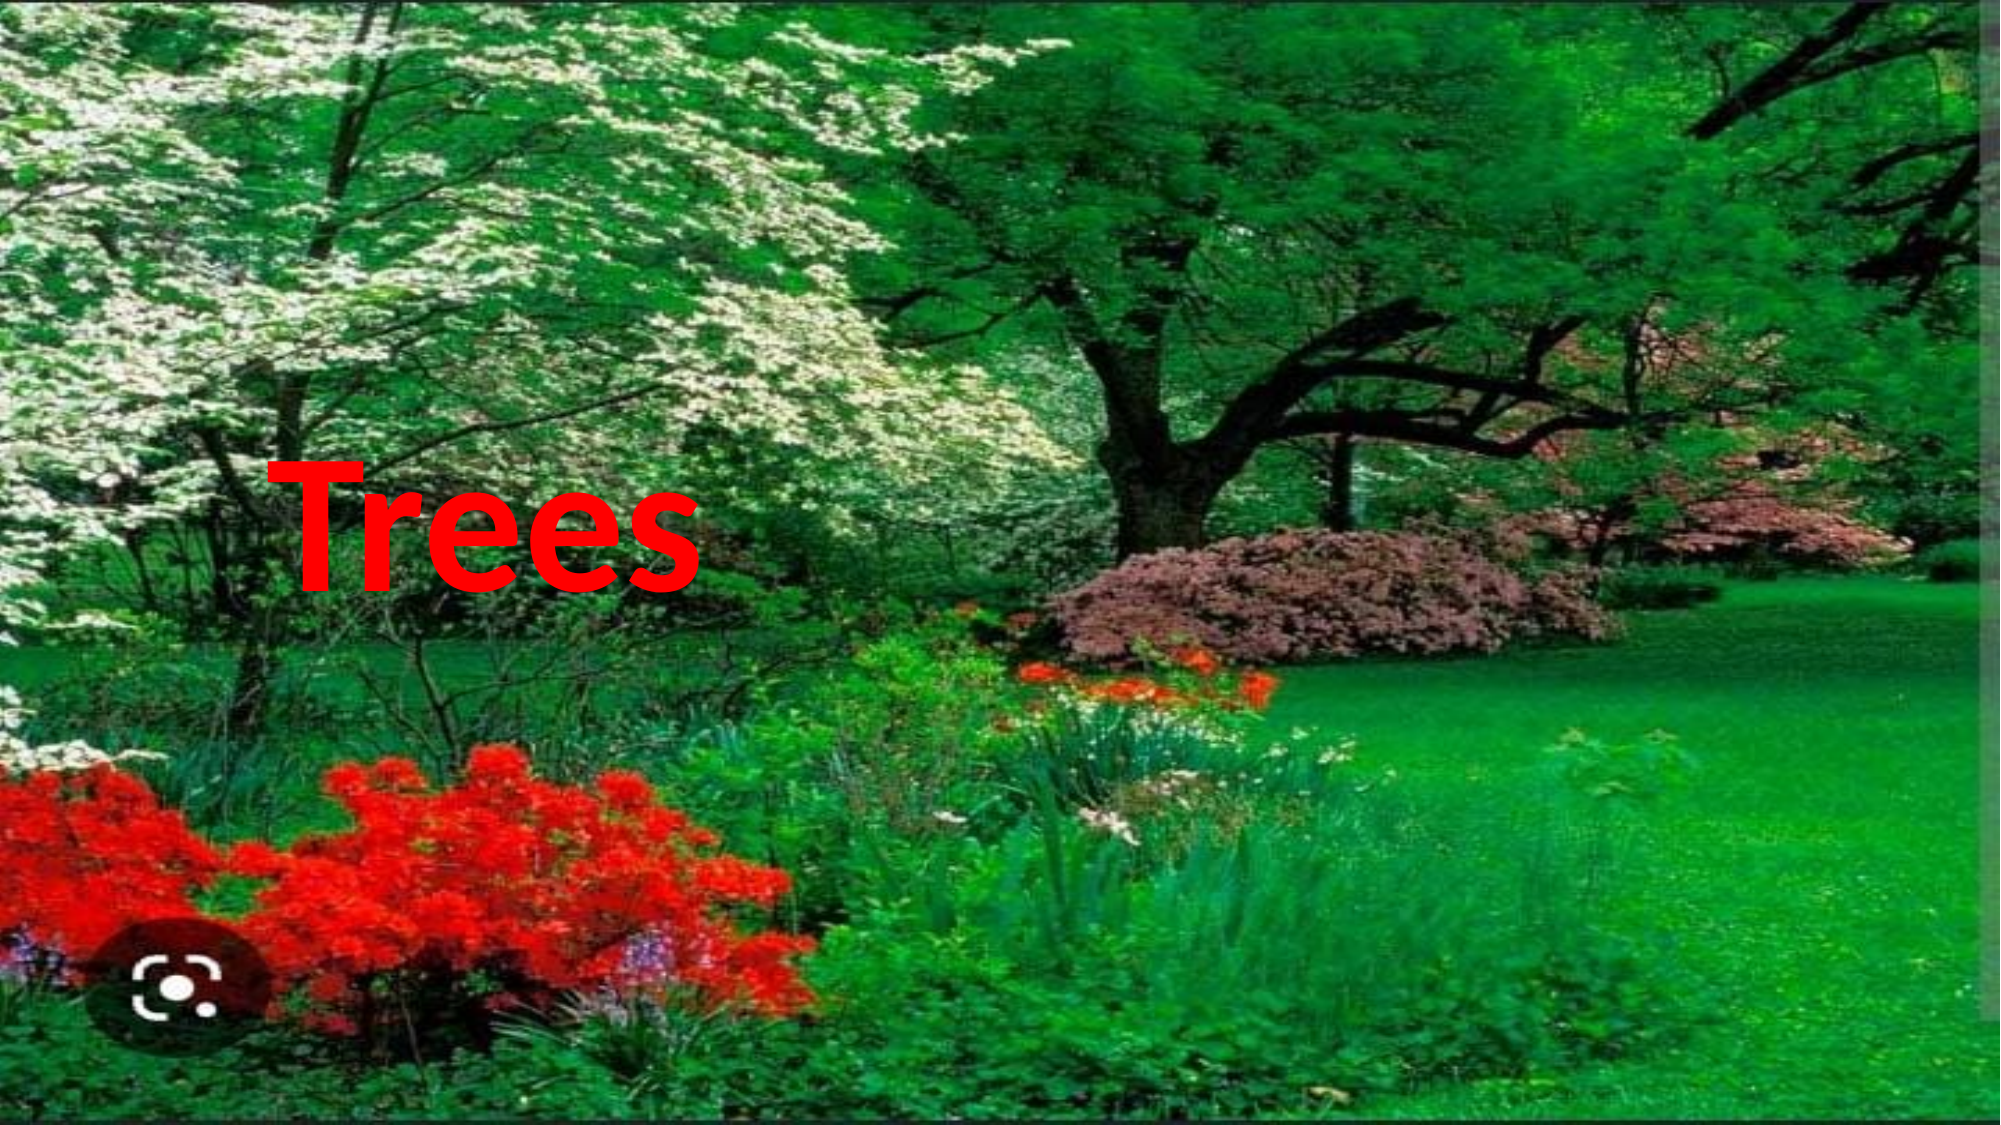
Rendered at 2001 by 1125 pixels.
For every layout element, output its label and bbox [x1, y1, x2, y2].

list [0, 0, 2000, 1125]
